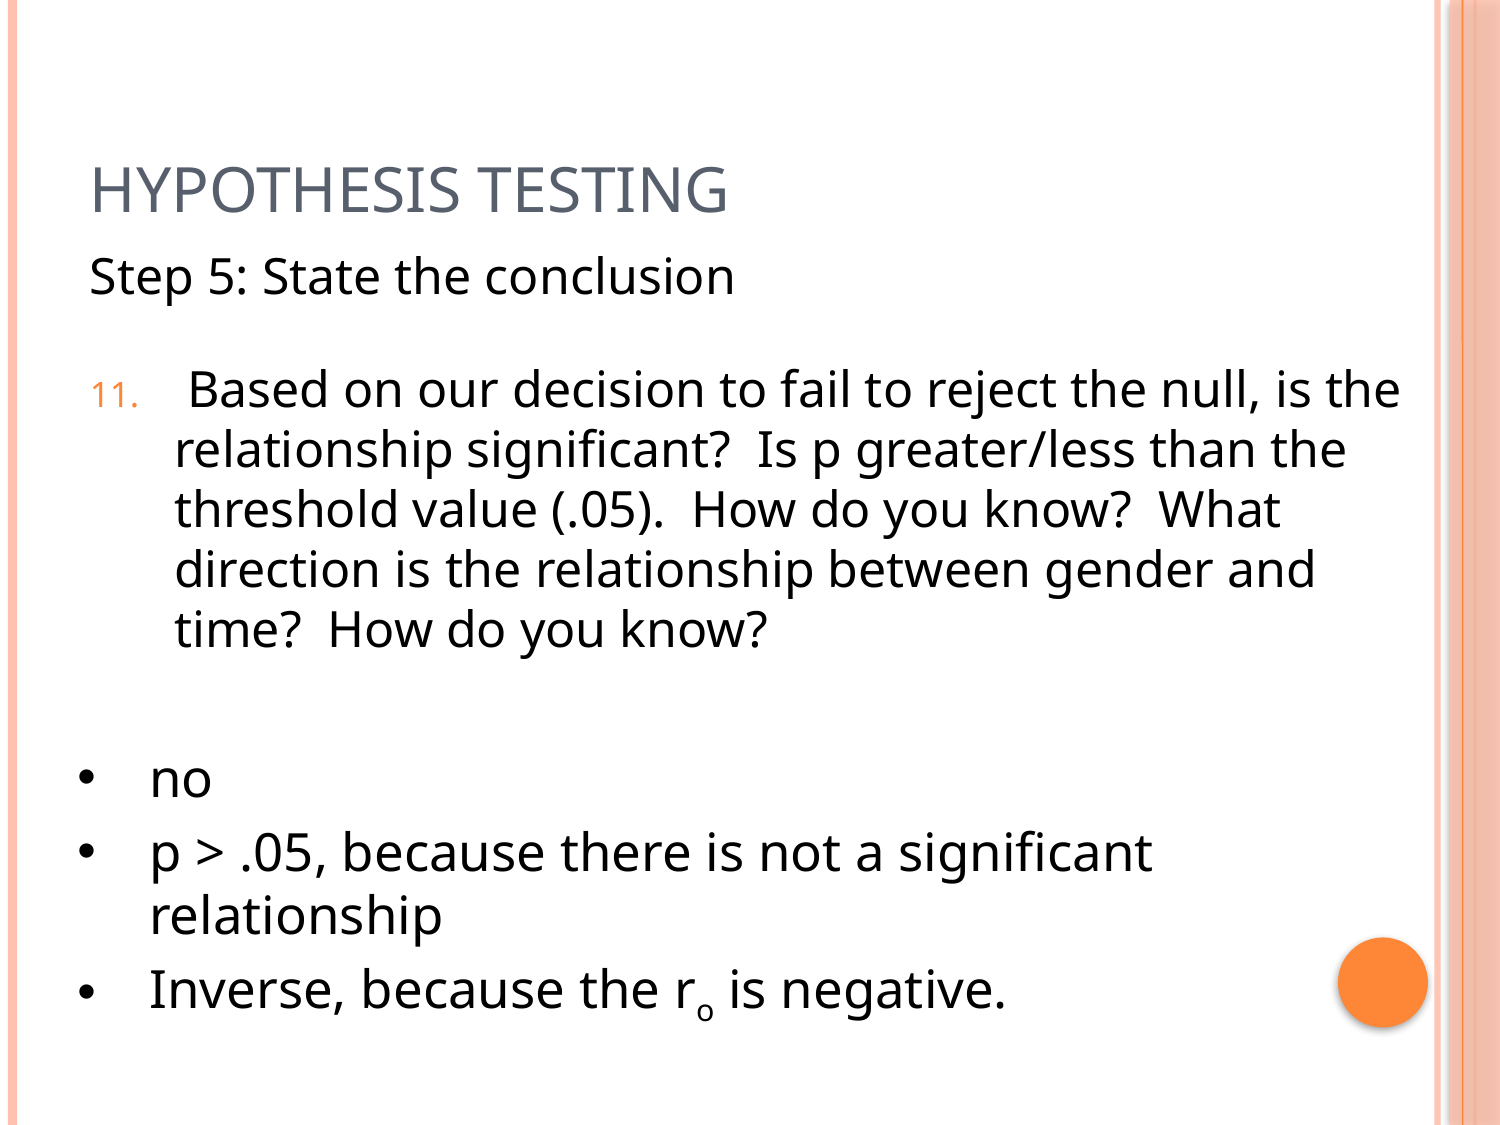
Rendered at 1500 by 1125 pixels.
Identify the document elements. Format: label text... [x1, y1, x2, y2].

text_box no p > .05, because there is not a significant relationship Inverse, because the ro is negative. [62, 737, 1413, 1038]
title Hypothesis Testing [75, 45, 1300, 233]
list Step 5: State the conclusion Based on our decision to fail to reject the null, is the relationship significant? Is p greater/less than the threshold value (.05). How do you know? What direction is the relationship between gender and time? How do you know? [75, 237, 1425, 725]
